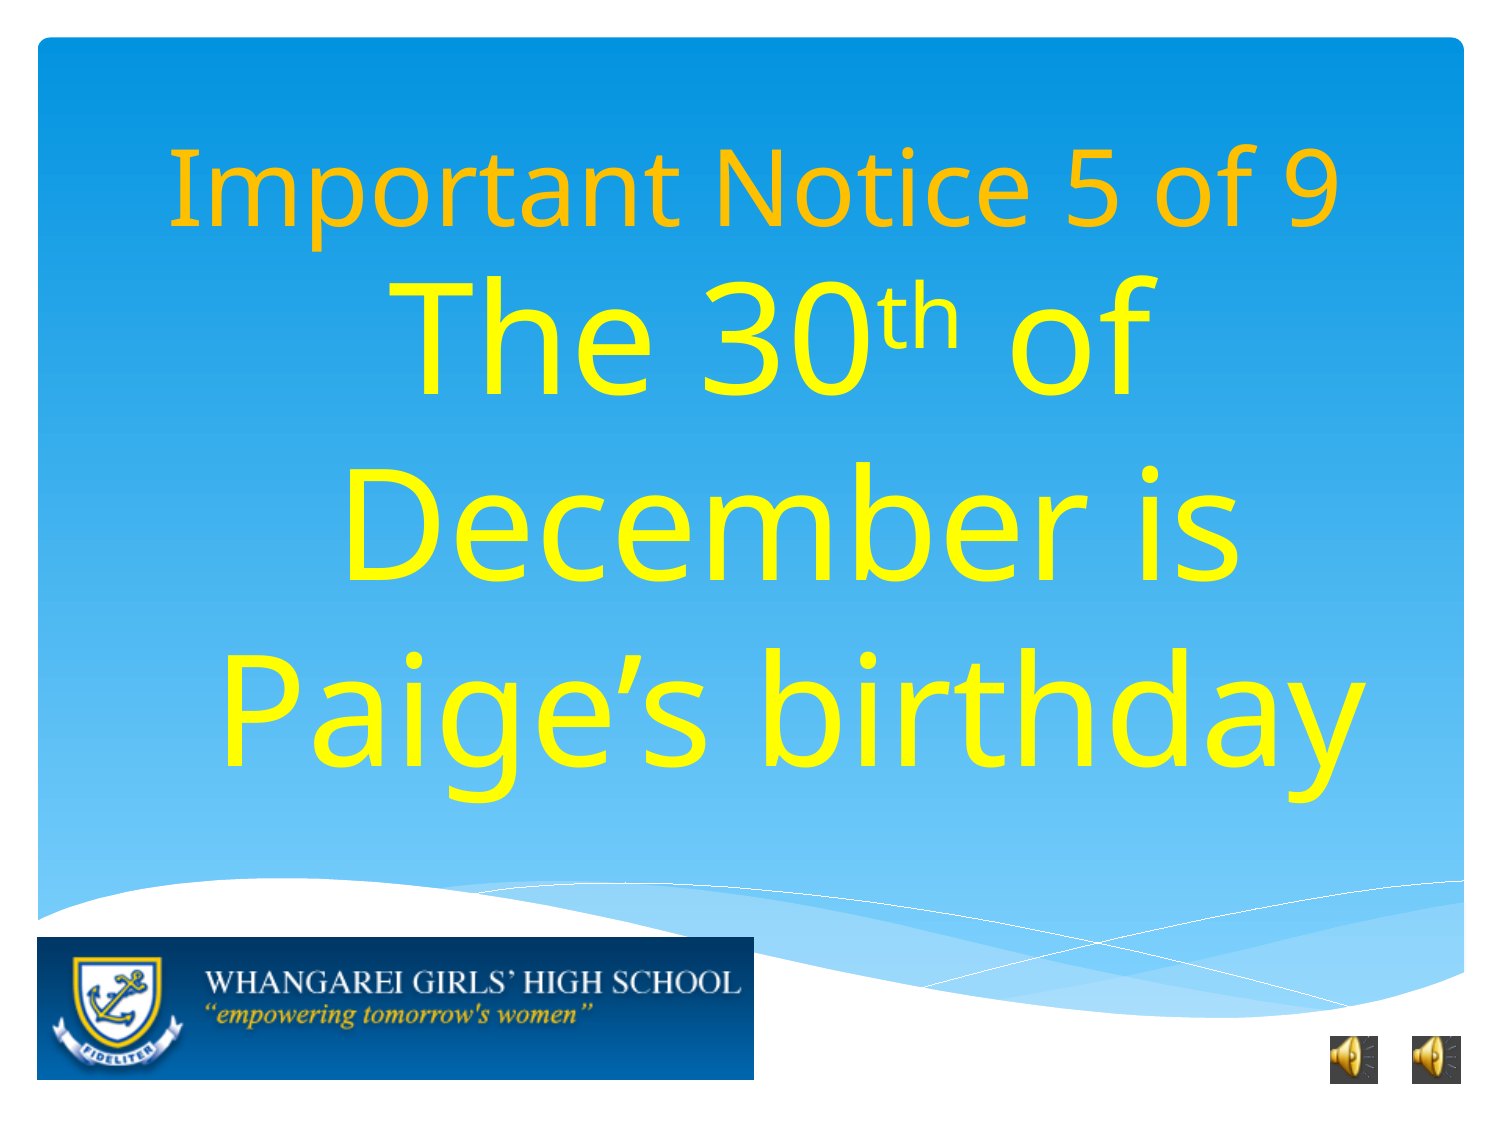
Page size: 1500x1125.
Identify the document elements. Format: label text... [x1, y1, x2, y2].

picture [37, 937, 754, 1080]
picture [1411, 1034, 1462, 1086]
text_box The 30th of December is Paige’s birthday [149, 231, 1391, 963]
text_box Important Notice 5 of 9 [149, 37, 1362, 255]
picture [1328, 1034, 1380, 1086]
